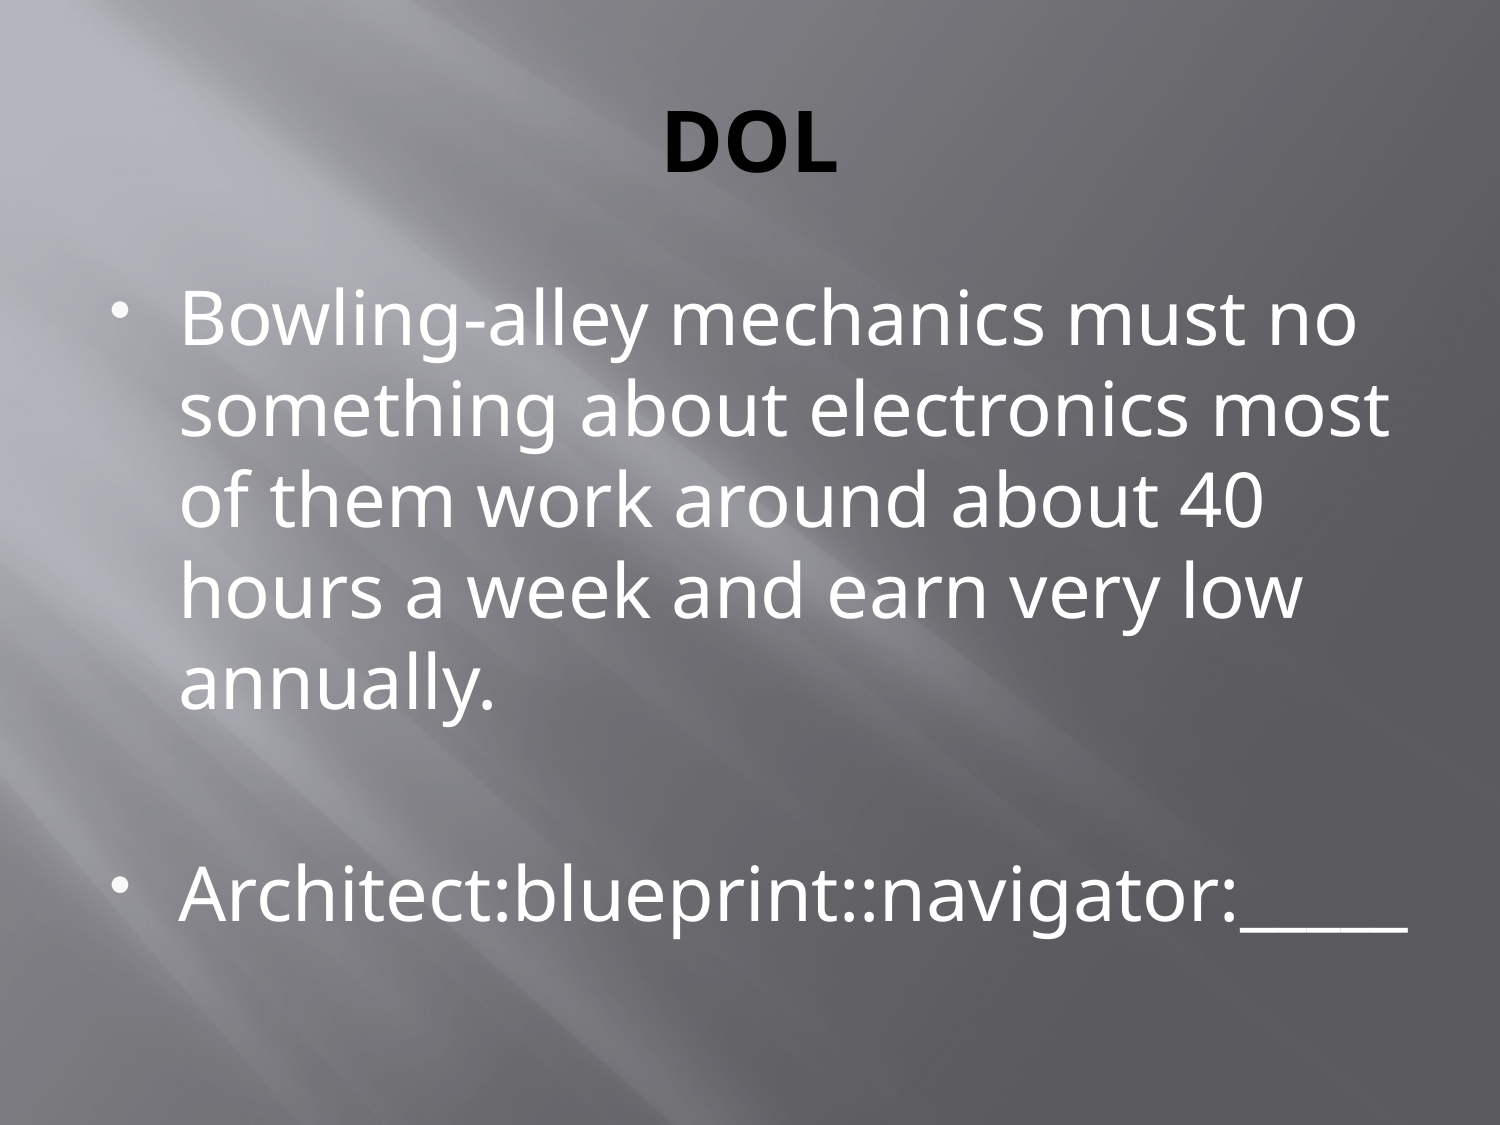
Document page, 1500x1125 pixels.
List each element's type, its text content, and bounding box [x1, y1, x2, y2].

title DOL [75, 45, 1425, 233]
list Bowling-alley mechanics must no something about electronics most of them work around about 40 hours a week and earn very low annually. Architect:blueprint::navigator:_____ [75, 262, 1425, 1035]
